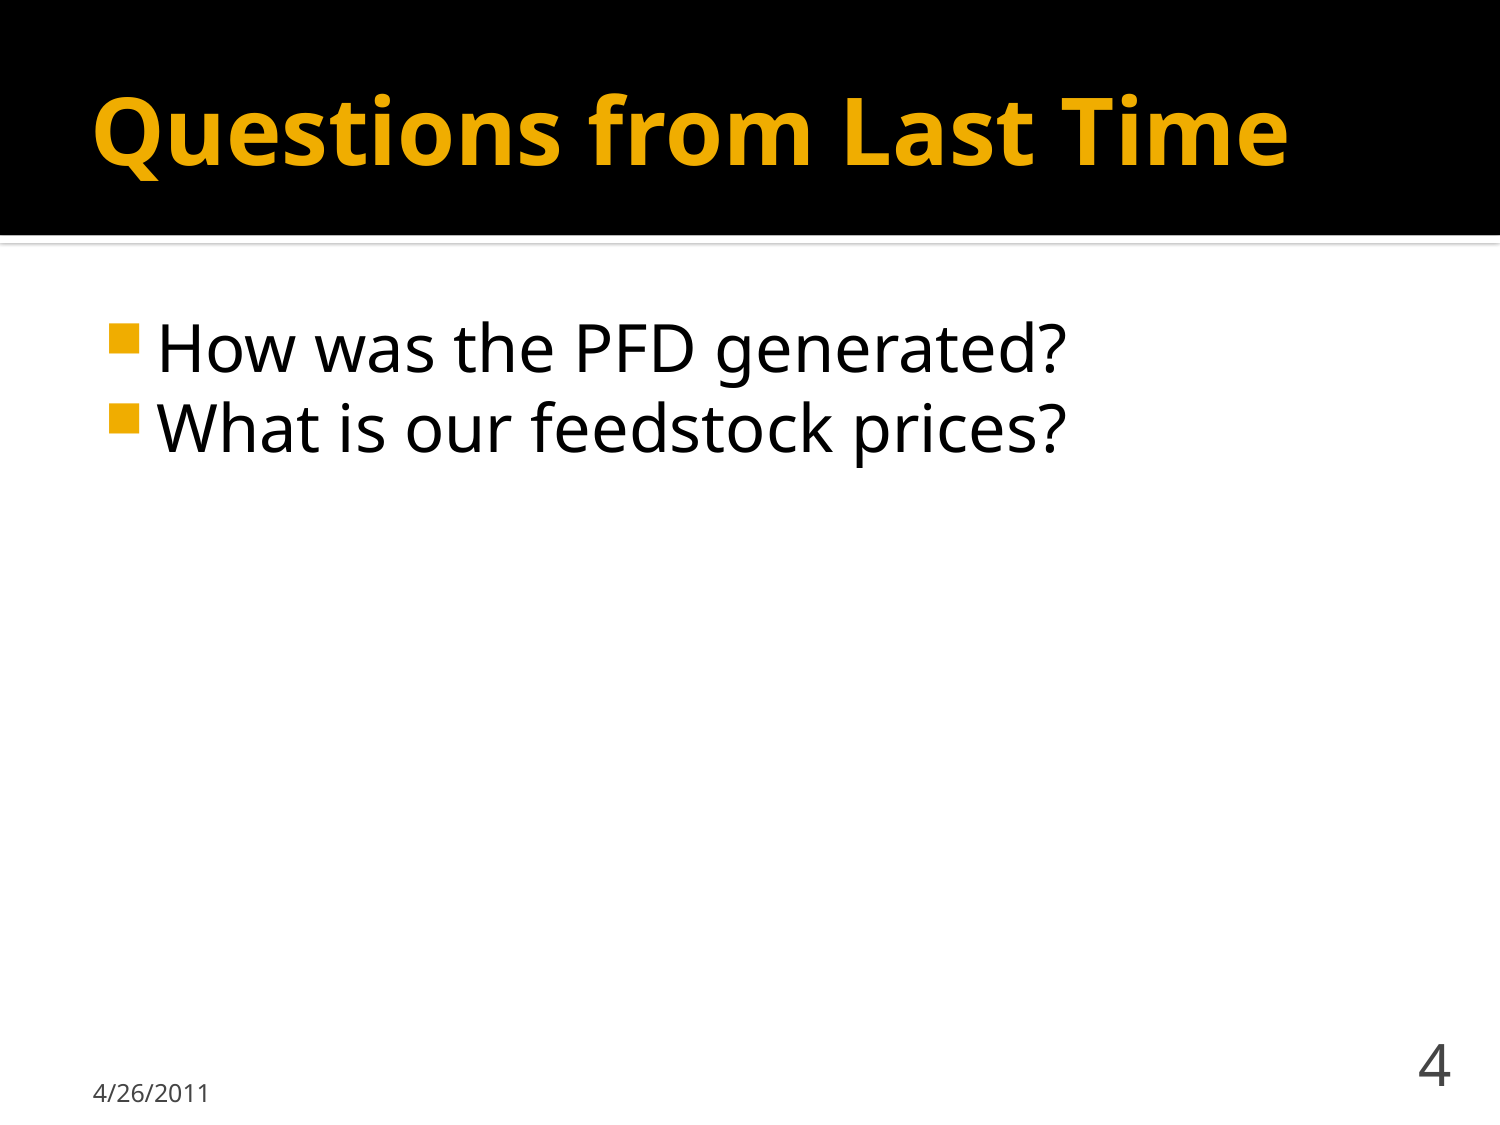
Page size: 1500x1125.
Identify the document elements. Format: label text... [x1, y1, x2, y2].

title Questions from Last Time [75, 25, 1425, 231]
slide_number 4 [1345, 1062, 1467, 1108]
list How was the PFD generated? What is our feedstock prices? [75, 291, 1425, 1050]
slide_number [75, 1062, 425, 1108]
